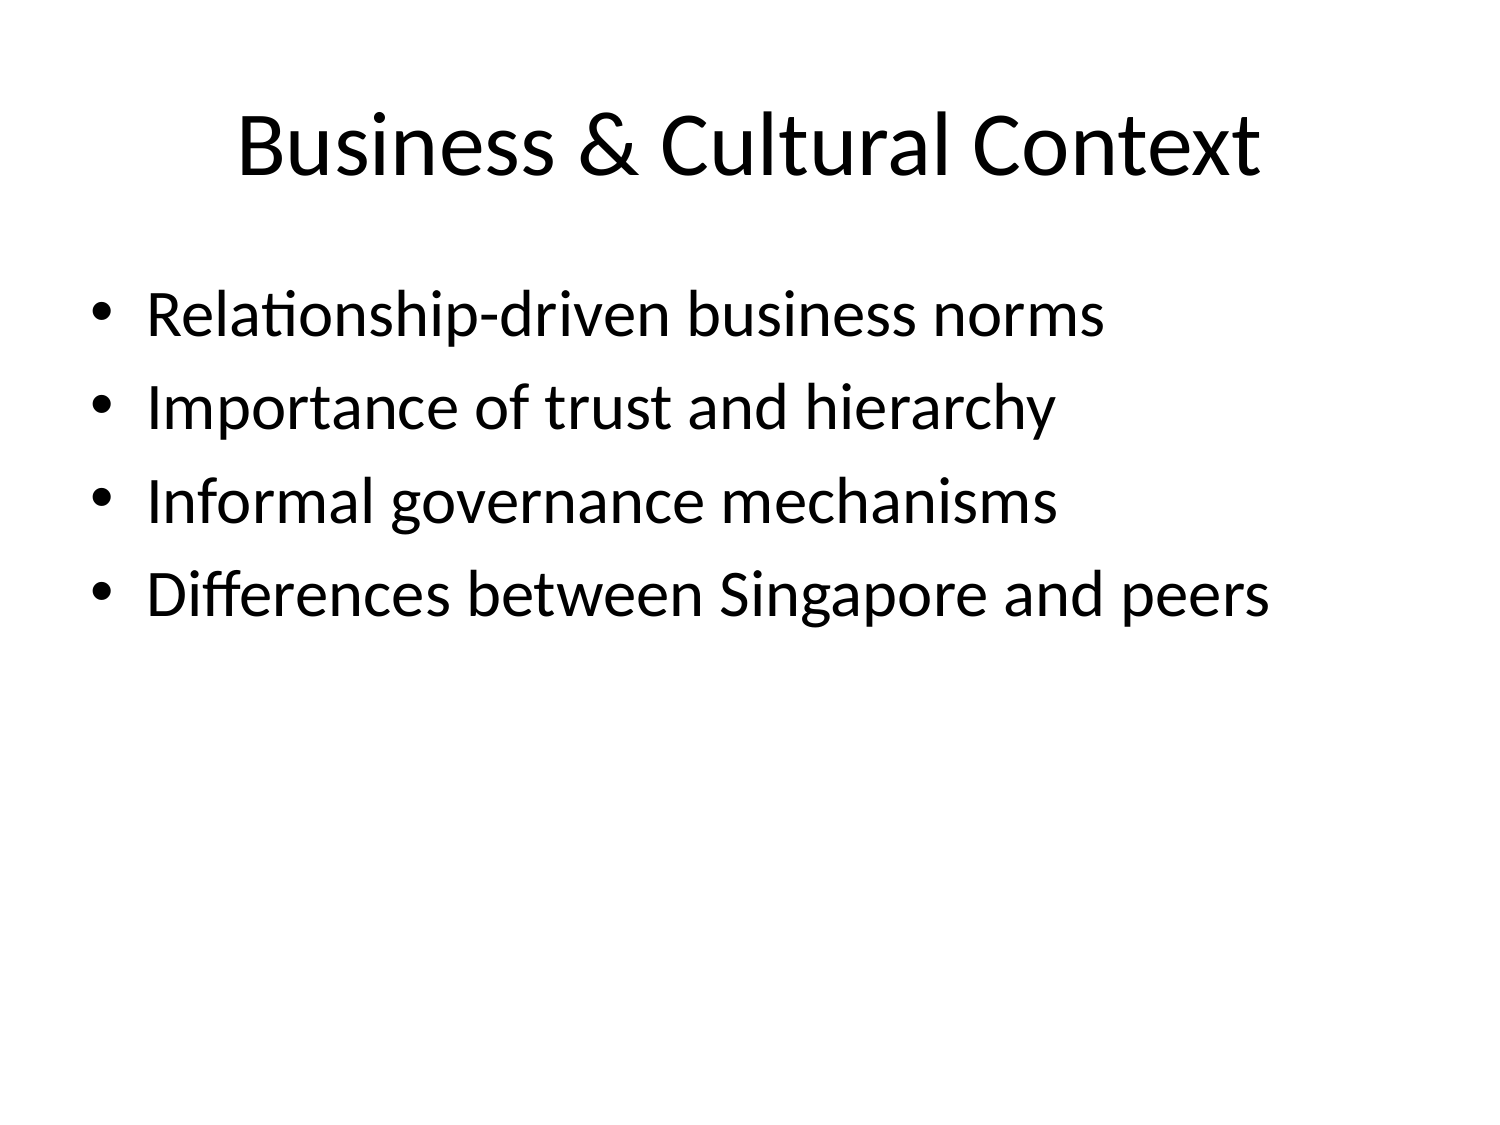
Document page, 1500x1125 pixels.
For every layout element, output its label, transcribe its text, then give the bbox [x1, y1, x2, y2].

title Business & Cultural Context [75, 45, 1425, 233]
list Relationship-driven business norms Importance of trust and hierarchy Informal governance mechanisms Differences between Singapore and peers [75, 262, 1425, 1005]
